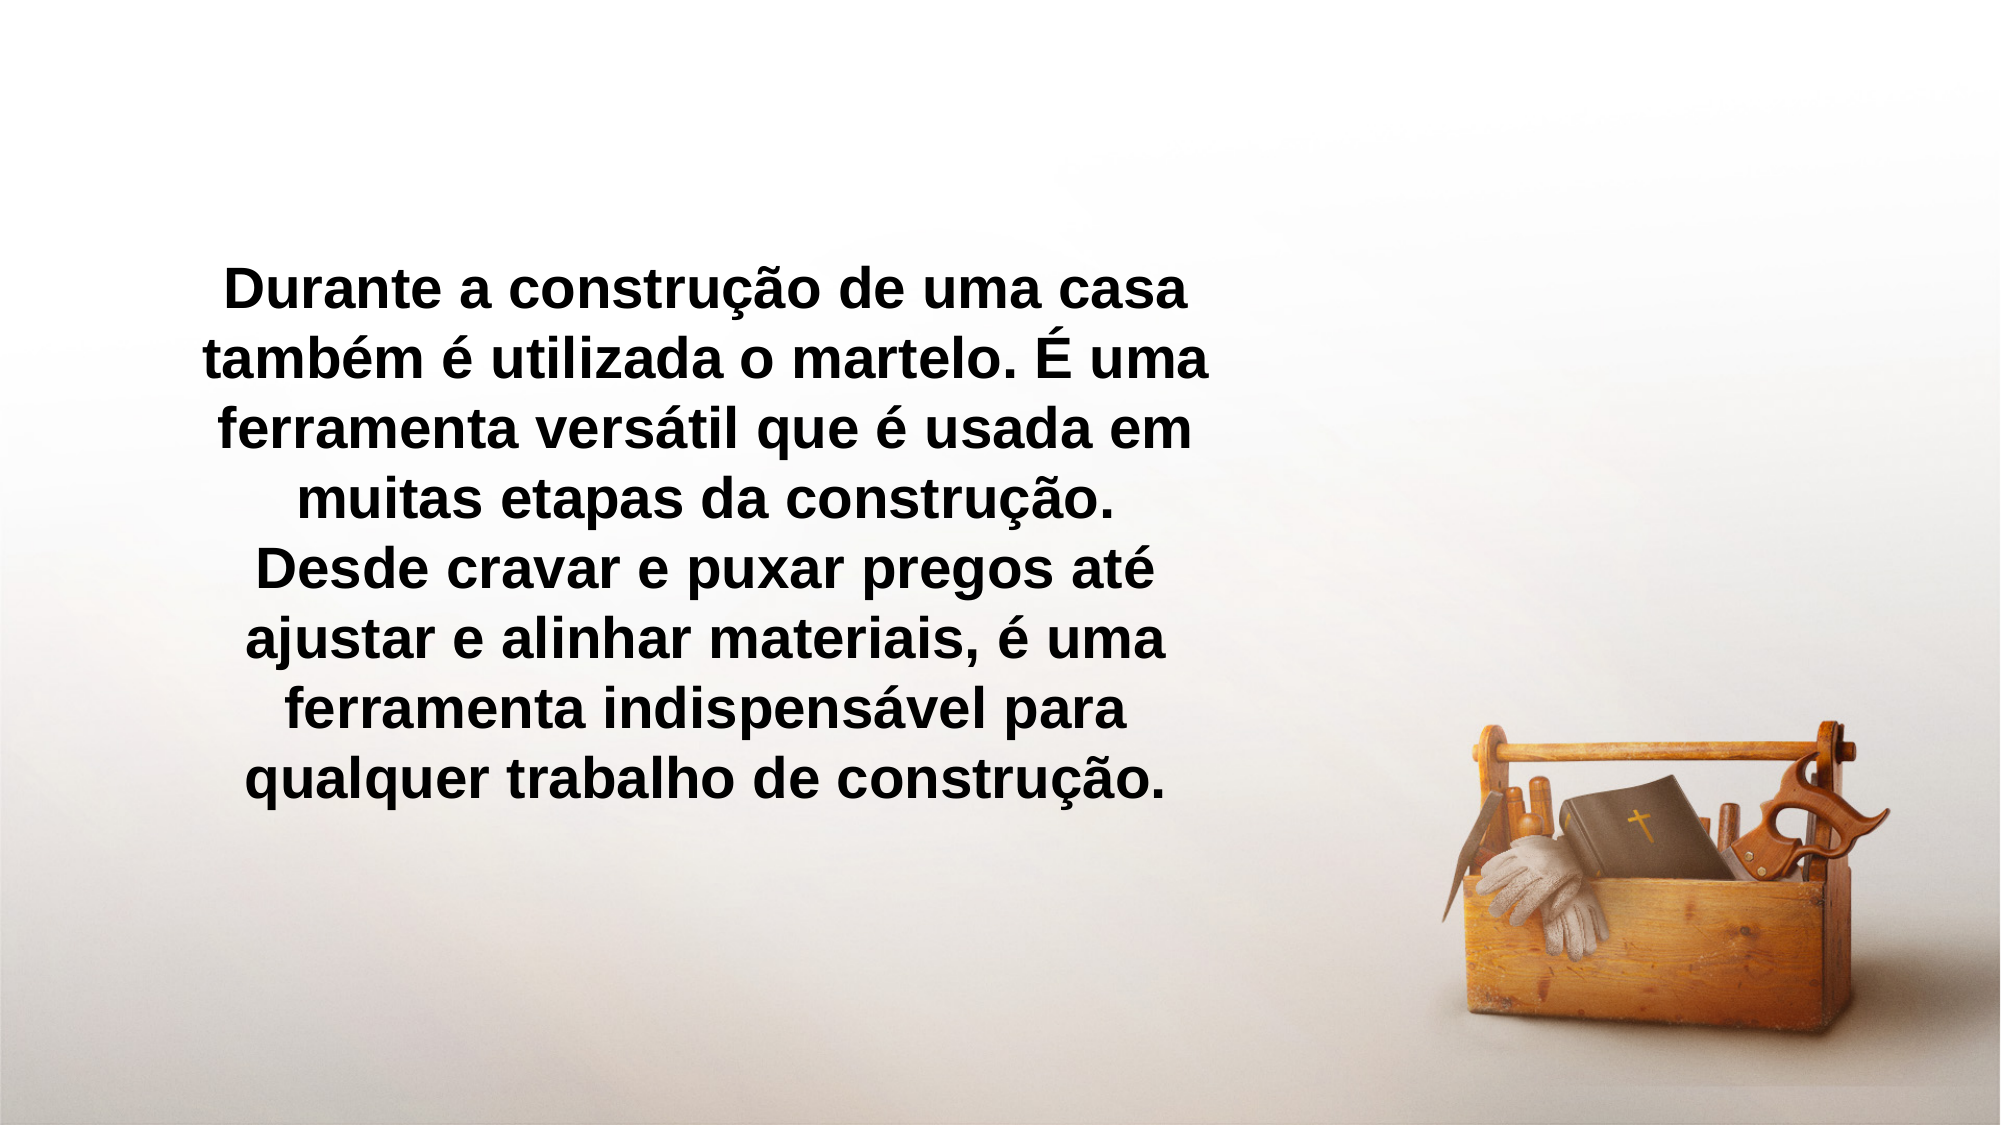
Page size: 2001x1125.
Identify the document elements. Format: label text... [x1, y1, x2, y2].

text_box Durante a construção de uma casa também é utilizada o martelo. É uma ferramenta versátil que é usada em muitas etapas da construção. Desde cravar e puxar pregos até ajustar e alinhar materiais, é uma ferramenta indispensável para qualquer trabalho de construção. [186, 243, 1226, 818]
picture [0, 0, 2001, 1125]
